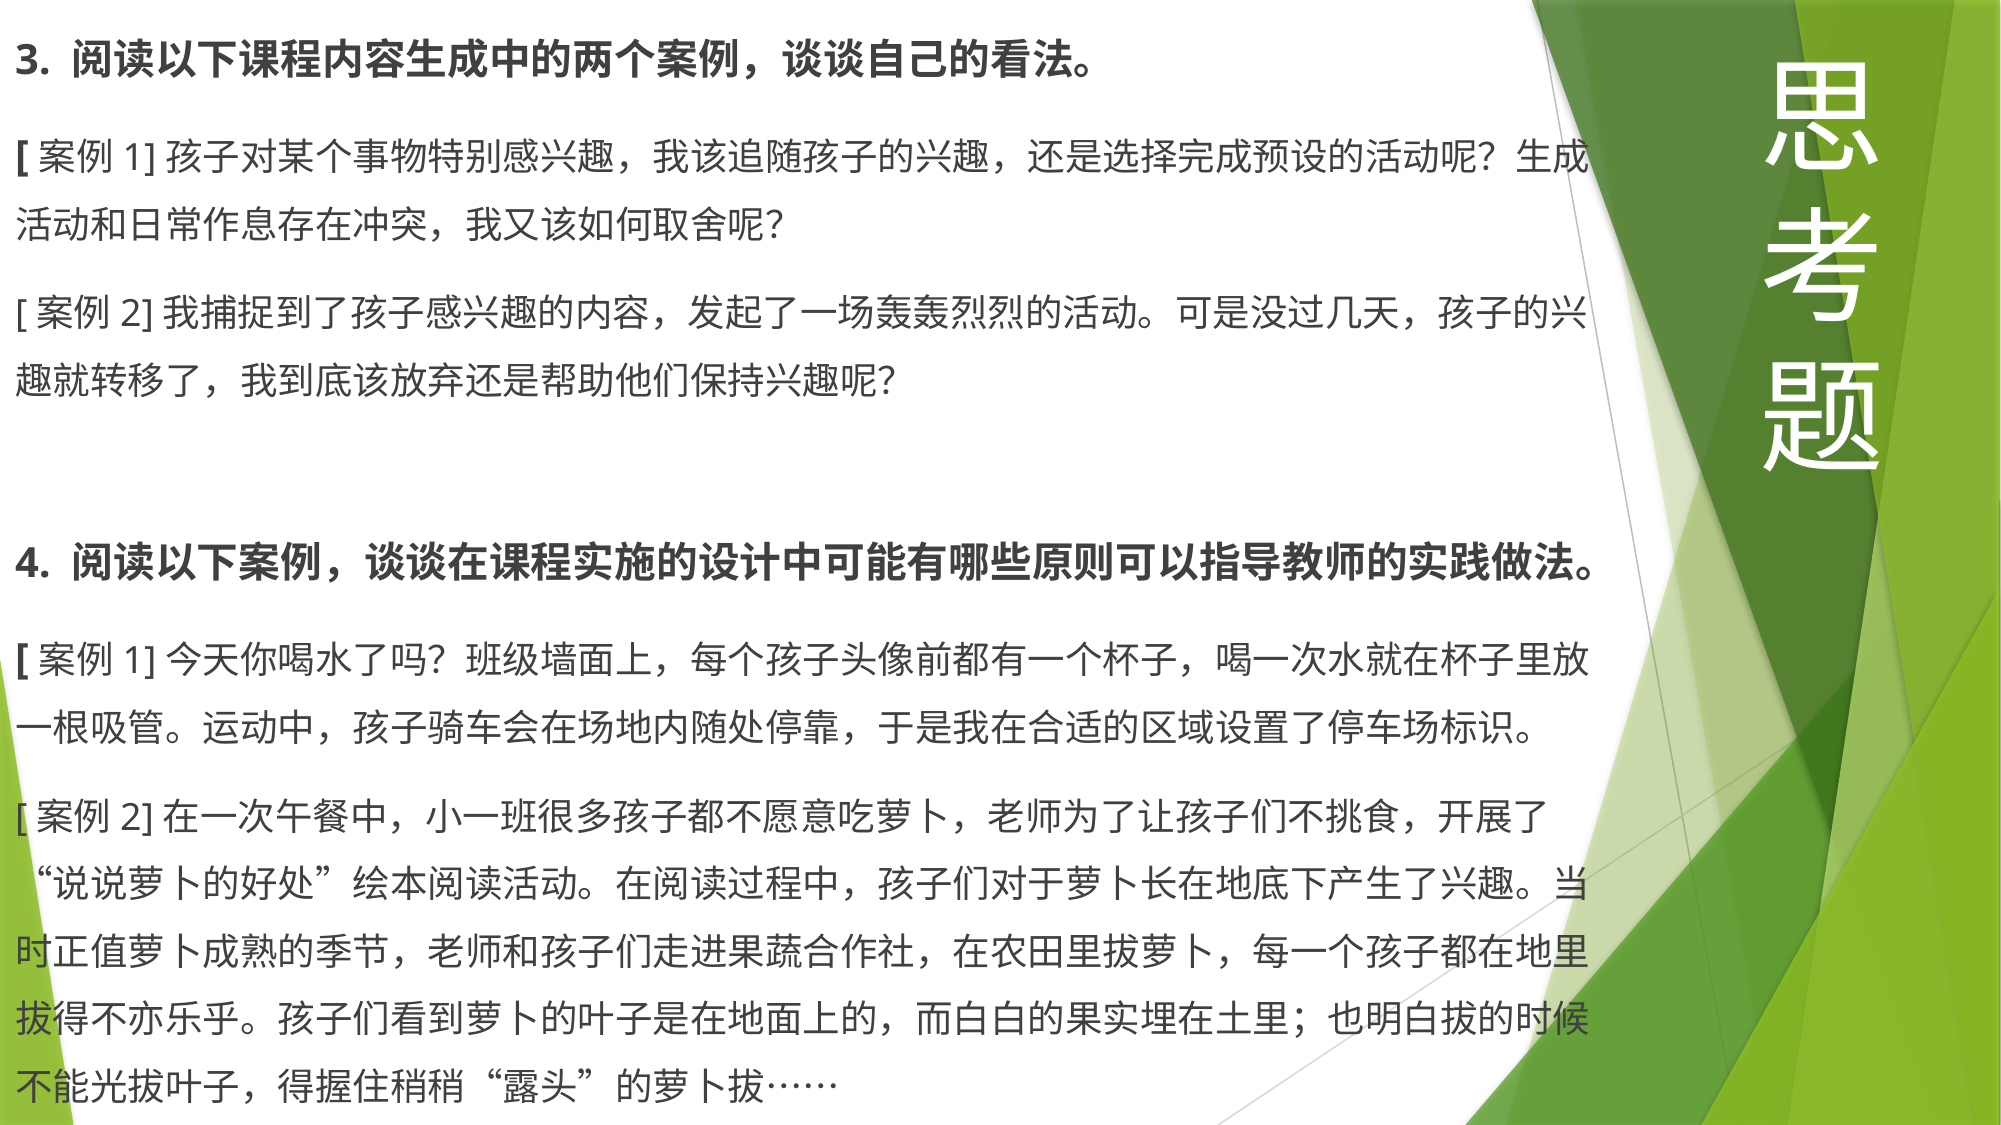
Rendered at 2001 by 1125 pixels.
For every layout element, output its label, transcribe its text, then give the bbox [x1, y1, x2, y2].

list 3. 阅读以下课程内容生成中的两个案例，谈谈自己的看法。 [案例1]孩子对某个事物特别感兴趣，我该追随孩子的兴趣，还是选择完成预设的活动呢？生成活动和日常作息存在冲突，我又该如何取舍呢？ [案例2]我捕捉到了孩子感兴趣的内容，发起了一场轰轰烈烈的活动。可是没过几天，孩子的兴趣就转移了，我到底该放弃还是帮助他们保持兴趣呢？ 4. 阅读以下案例，谈谈在课程实施的设计中可能有哪些原则可以指导教师的实践做法。 [案例1]今天你喝水了吗？班级墙面上，每个孩子头像前都有一个杯子，喝一次水就在杯子里放一根吸管。运动中，孩子骑车会在场地内随处停靠，于是我在合适的区域设置了停车场标识。 [案例2]在一次午餐中，小一班很多孩子都不愿意吃萝卜，老师为了让孩子们不挑食，开展了“说说萝卜的好处”绘本阅读活动。在阅读过程中，孩子们对于萝卜长在地底下产生了兴趣。当时正值萝卜成熟的季节，老师和孩子们走进果蔬合作社，在农田里拔萝卜，每一个孩子都在地里拔得不亦乐乎。孩子们看到萝卜的叶子是在地面上的，而白白的果实埋在土里；也明白拔的时候不能光拔叶子，得握住稍稍“露头”的萝卜拔…… [0, 0, 1633, 1051]
text_box 思考题 [1745, 30, 1919, 496]
